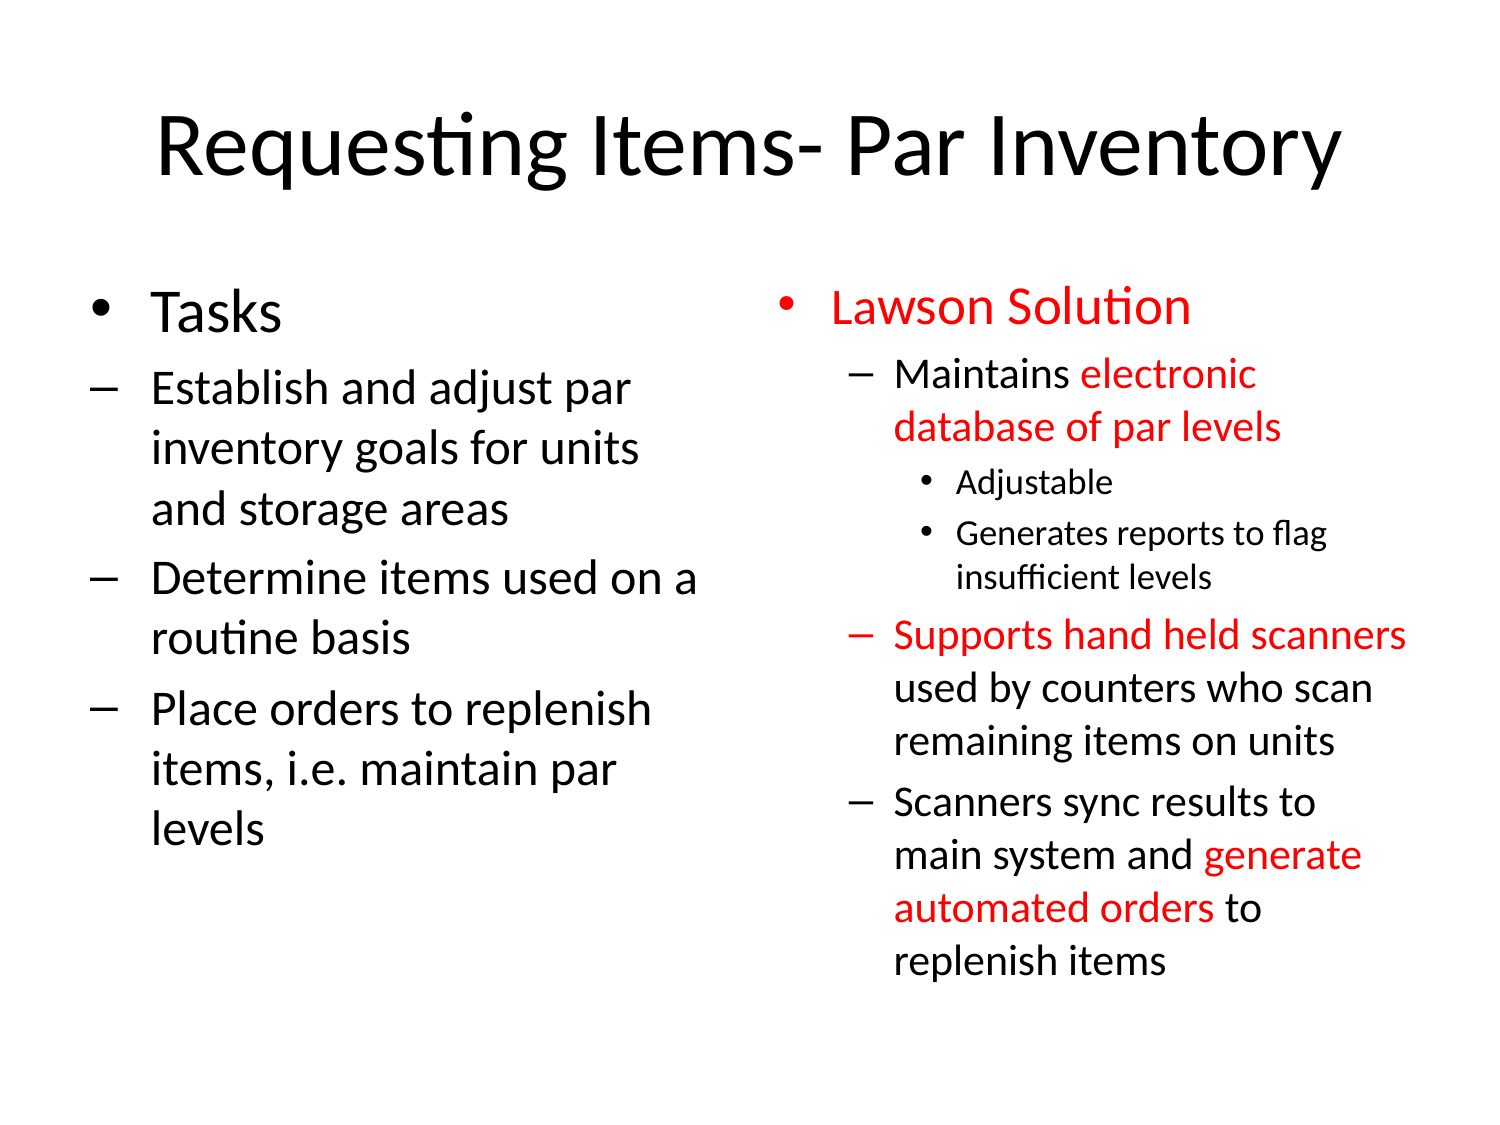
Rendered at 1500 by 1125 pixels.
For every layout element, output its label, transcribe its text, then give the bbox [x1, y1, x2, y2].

list Lawson Solution Maintains electronic database of par levels Adjustable Generates reports to flag insufficient levels Supports hand held scanners used by counters who scan remaining items on units Scanners sync results to main system and generate automated orders to replenish items [762, 262, 1425, 1005]
list Tasks Establish and adjust par inventory goals for units and storage areas Determine items used on a routine basis Place orders to replenish items, i.e. maintain par levels [75, 262, 738, 1005]
title Requesting Items- Par Inventory [75, 45, 1425, 233]
